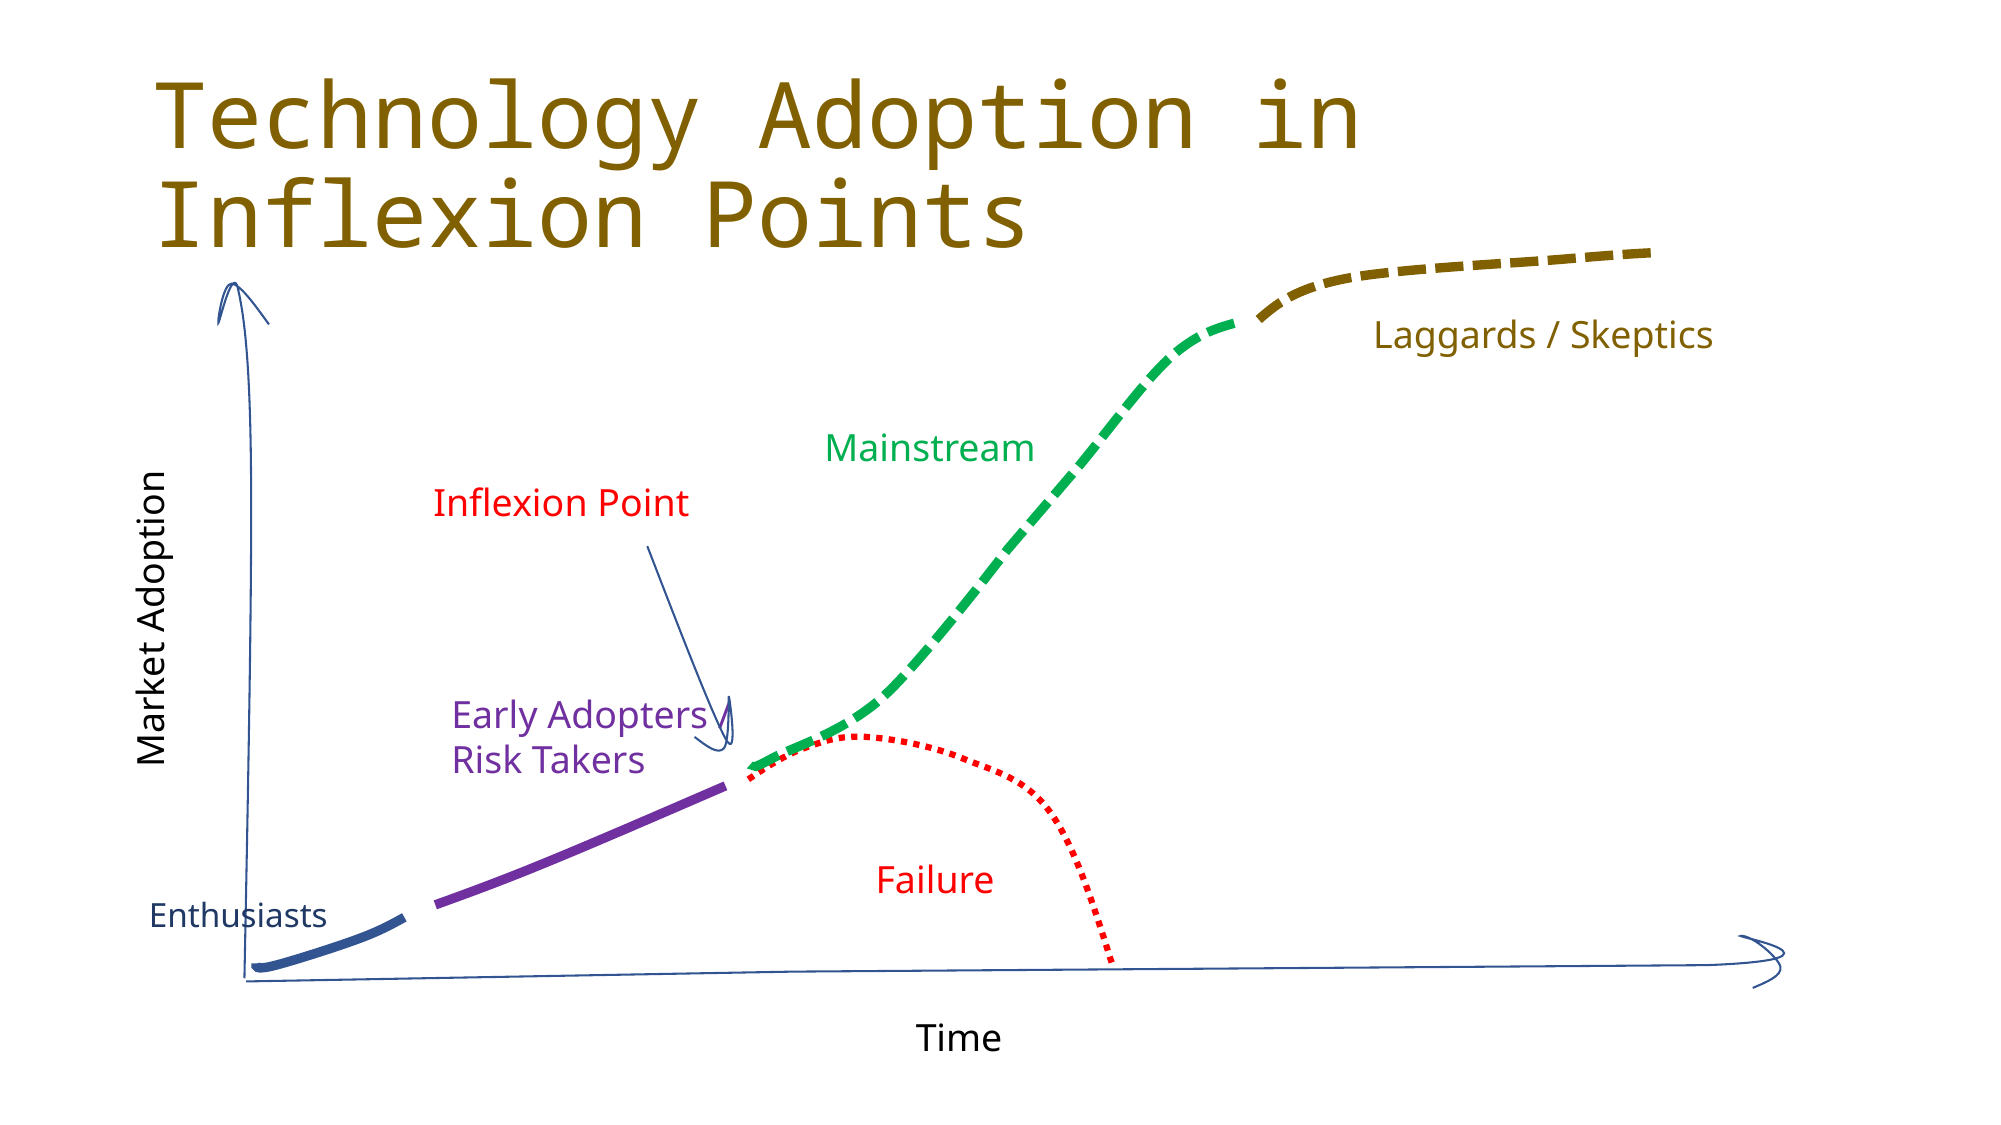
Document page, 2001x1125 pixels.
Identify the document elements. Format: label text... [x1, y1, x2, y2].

text_box [1258, 251, 1654, 321]
text_box [747, 735, 1072, 848]
text_box [646, 545, 734, 752]
text_box [753, 321, 1236, 768]
text_box Laggards / Skeptics [1358, 303, 1730, 364]
text_box Mainstream [809, 416, 1051, 476]
text_box [243, 942, 247, 979]
text_box Failure [860, 848, 1109, 909]
text_box [434, 784, 726, 906]
text_box Time [901, 1006, 1018, 1067]
title Technology Adoption in Inflexion Points [137, 59, 1863, 278]
text_box Enthusiasts [134, 886, 344, 942]
text_box [246, 934, 1786, 989]
text_box Inflexion Point [418, 472, 705, 532]
text_box [254, 916, 405, 969]
text_box Market Adoption [119, 455, 179, 783]
text_box [217, 281, 270, 886]
text_box [1004, 909, 1113, 964]
text_box Early Adopters / Risk Takers [436, 683, 757, 789]
